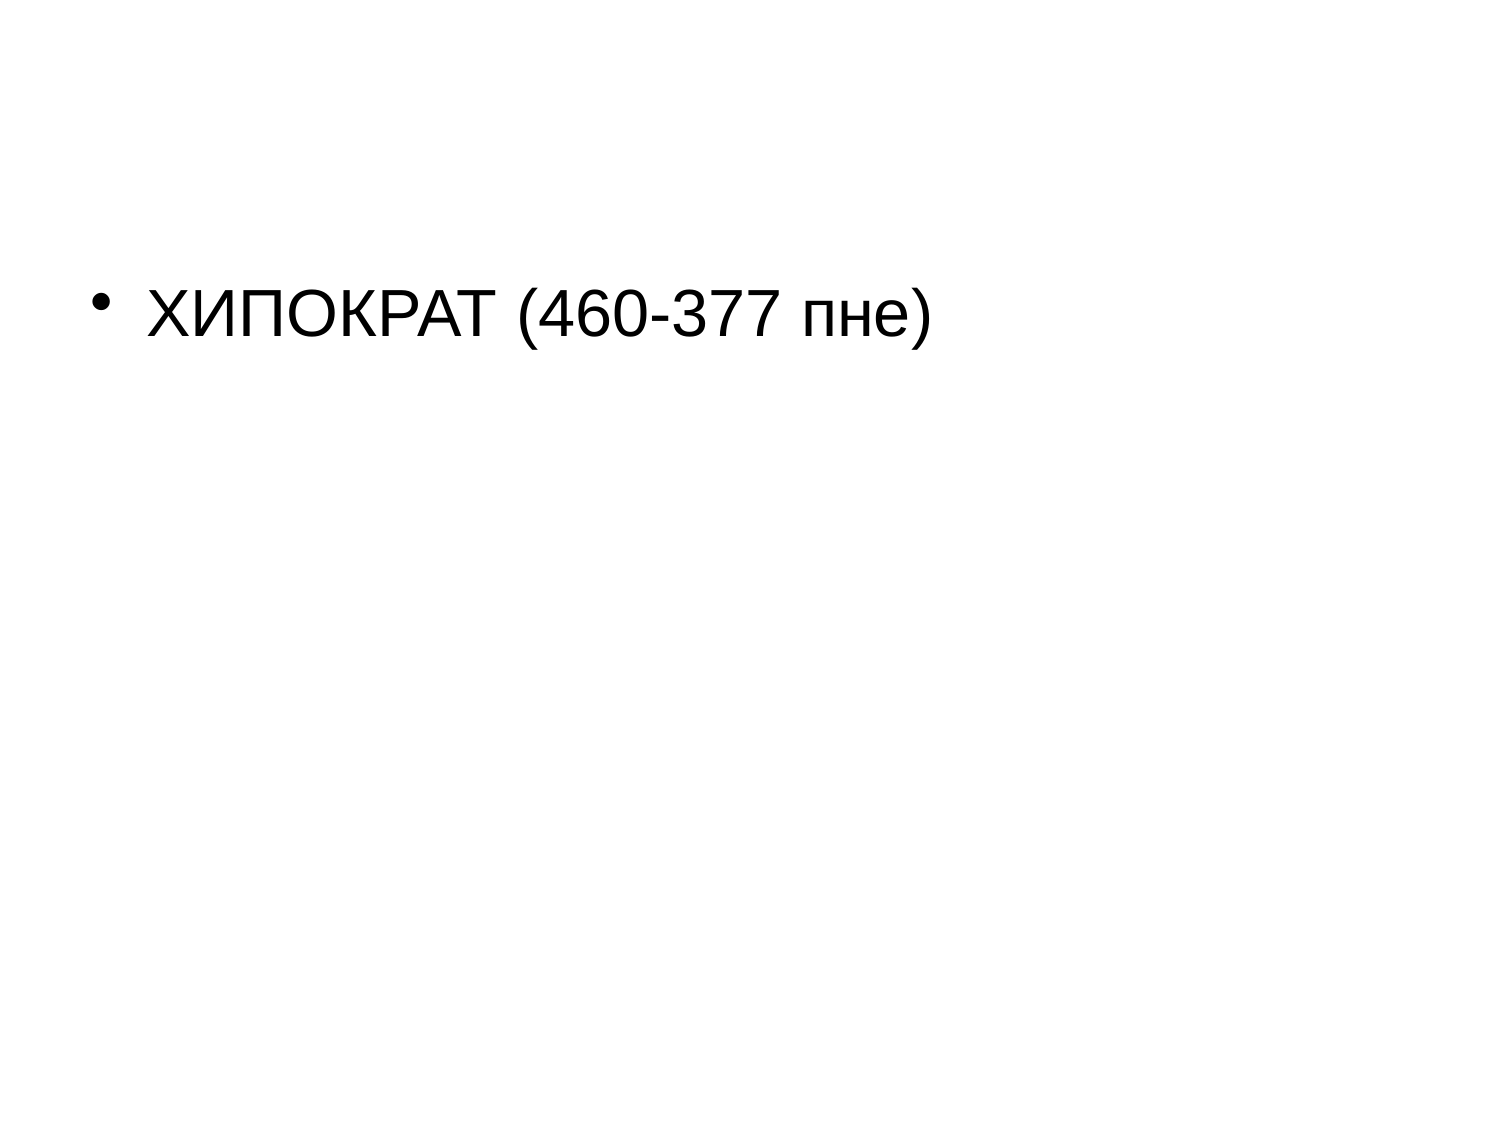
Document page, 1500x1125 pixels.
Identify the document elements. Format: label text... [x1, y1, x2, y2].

list ХИПОКРАТ (460-377 пне) [74, 262, 1426, 1006]
